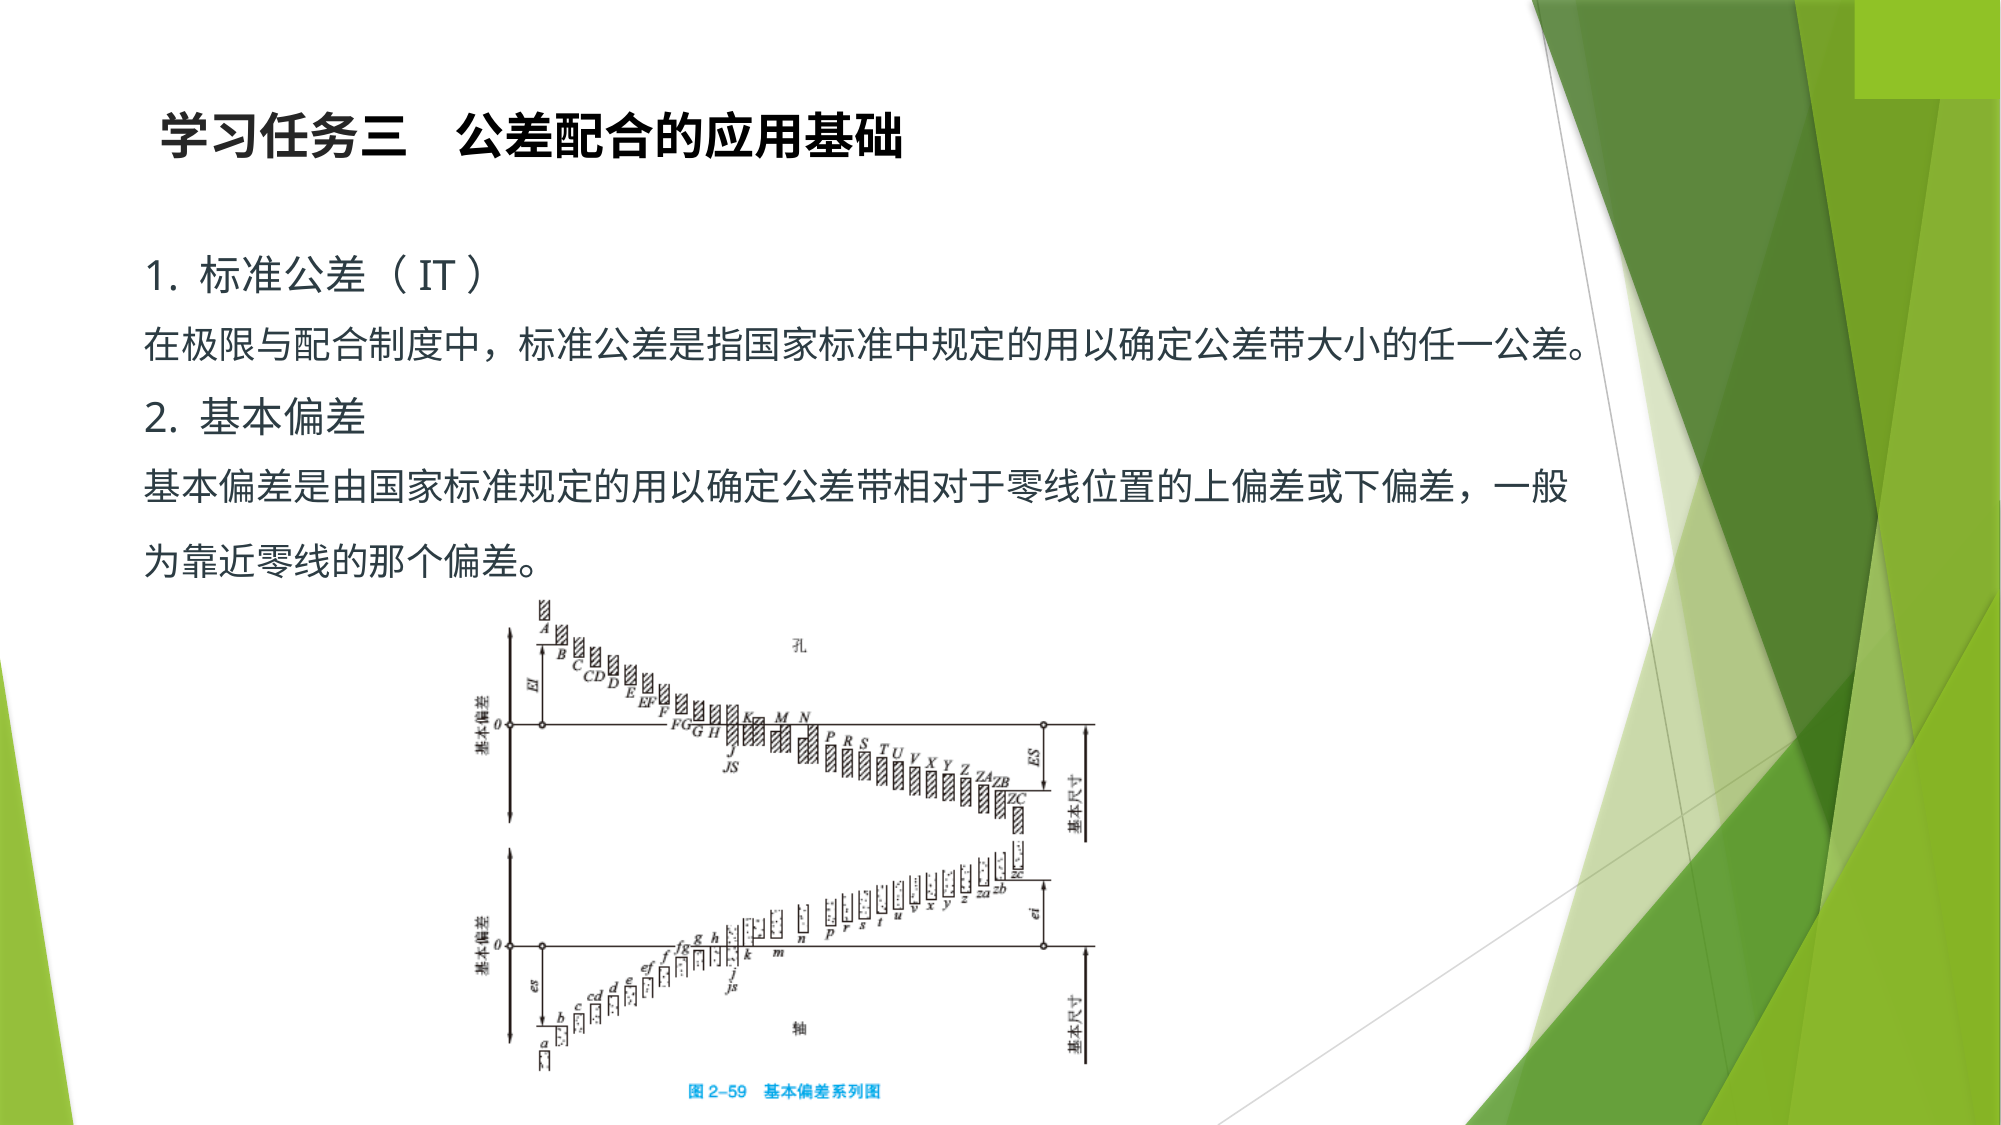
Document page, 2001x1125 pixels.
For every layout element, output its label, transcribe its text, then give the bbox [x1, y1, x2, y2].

text_box 学习任务三 公差配合的应用基础 [144, 85, 1856, 216]
picture [457, 585, 1156, 1108]
text_box [1853, 0, 2000, 100]
text_box 1. 标准公差（IT） 在极限与配合制度中，标准公差是指国家标准中规定的用以确定公差带大小的任一公差。 2. 基本偏差 基本偏差是由国家标准规定的用以确定公差带相对于零线位置的上偏差或下偏差，一般为靠近零线的那个偏差。 [129, 216, 1620, 591]
